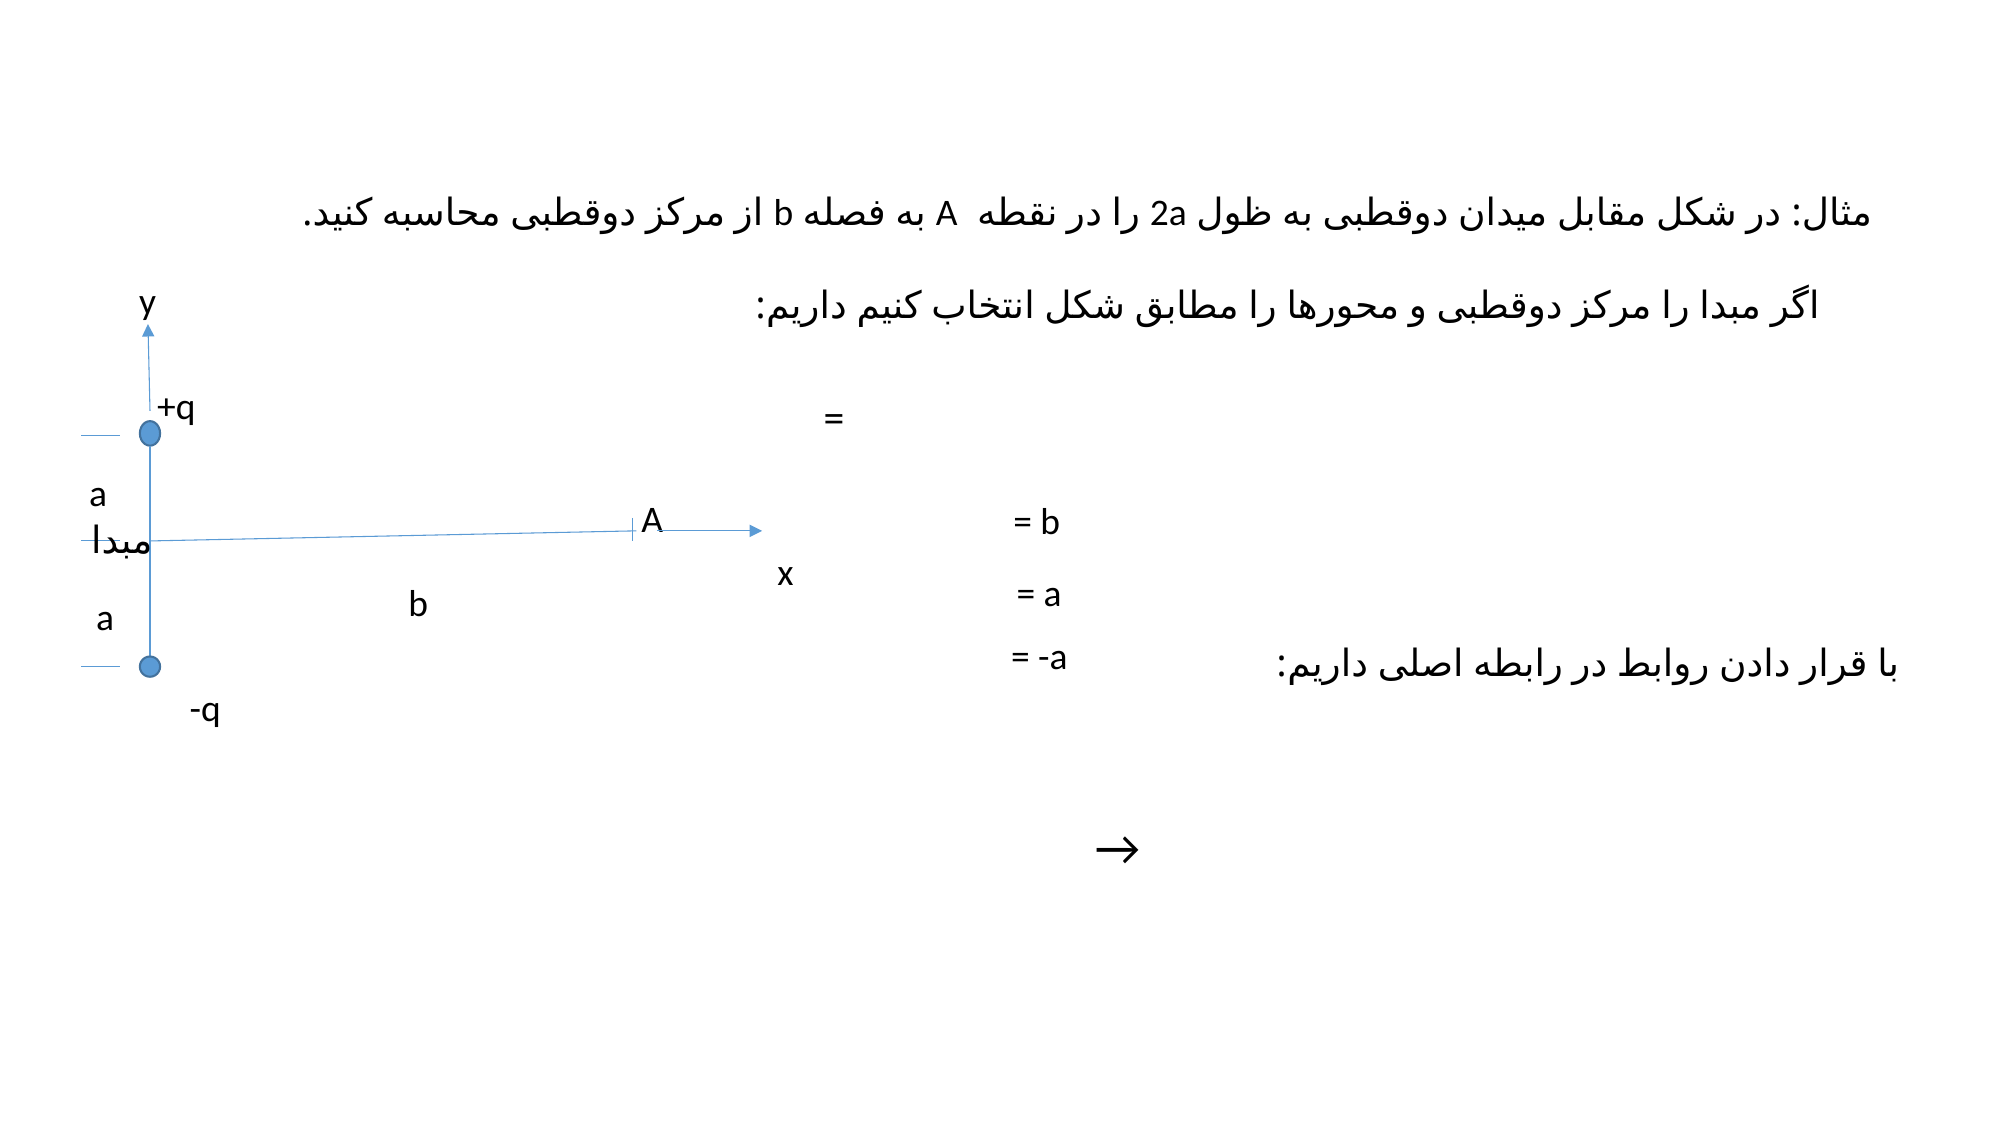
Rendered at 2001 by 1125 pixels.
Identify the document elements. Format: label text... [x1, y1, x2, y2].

text_box اگر مبدا را مرکز دوقطبی و محورها را مطابق شکل انتخاب کنیم داریم: [809, 273, 1836, 334]
text_box با قرار دادن روابط در رابطه اصلی داریم: [1261, 631, 1915, 692]
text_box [74, 269, 809, 738]
text_box مثال: در شکل مقابل میدان دوقطبی به ظول 2a را در نقطه A به فصله b از مرکز دوقطبی محاسبه کنید. [287, 180, 1888, 241]
